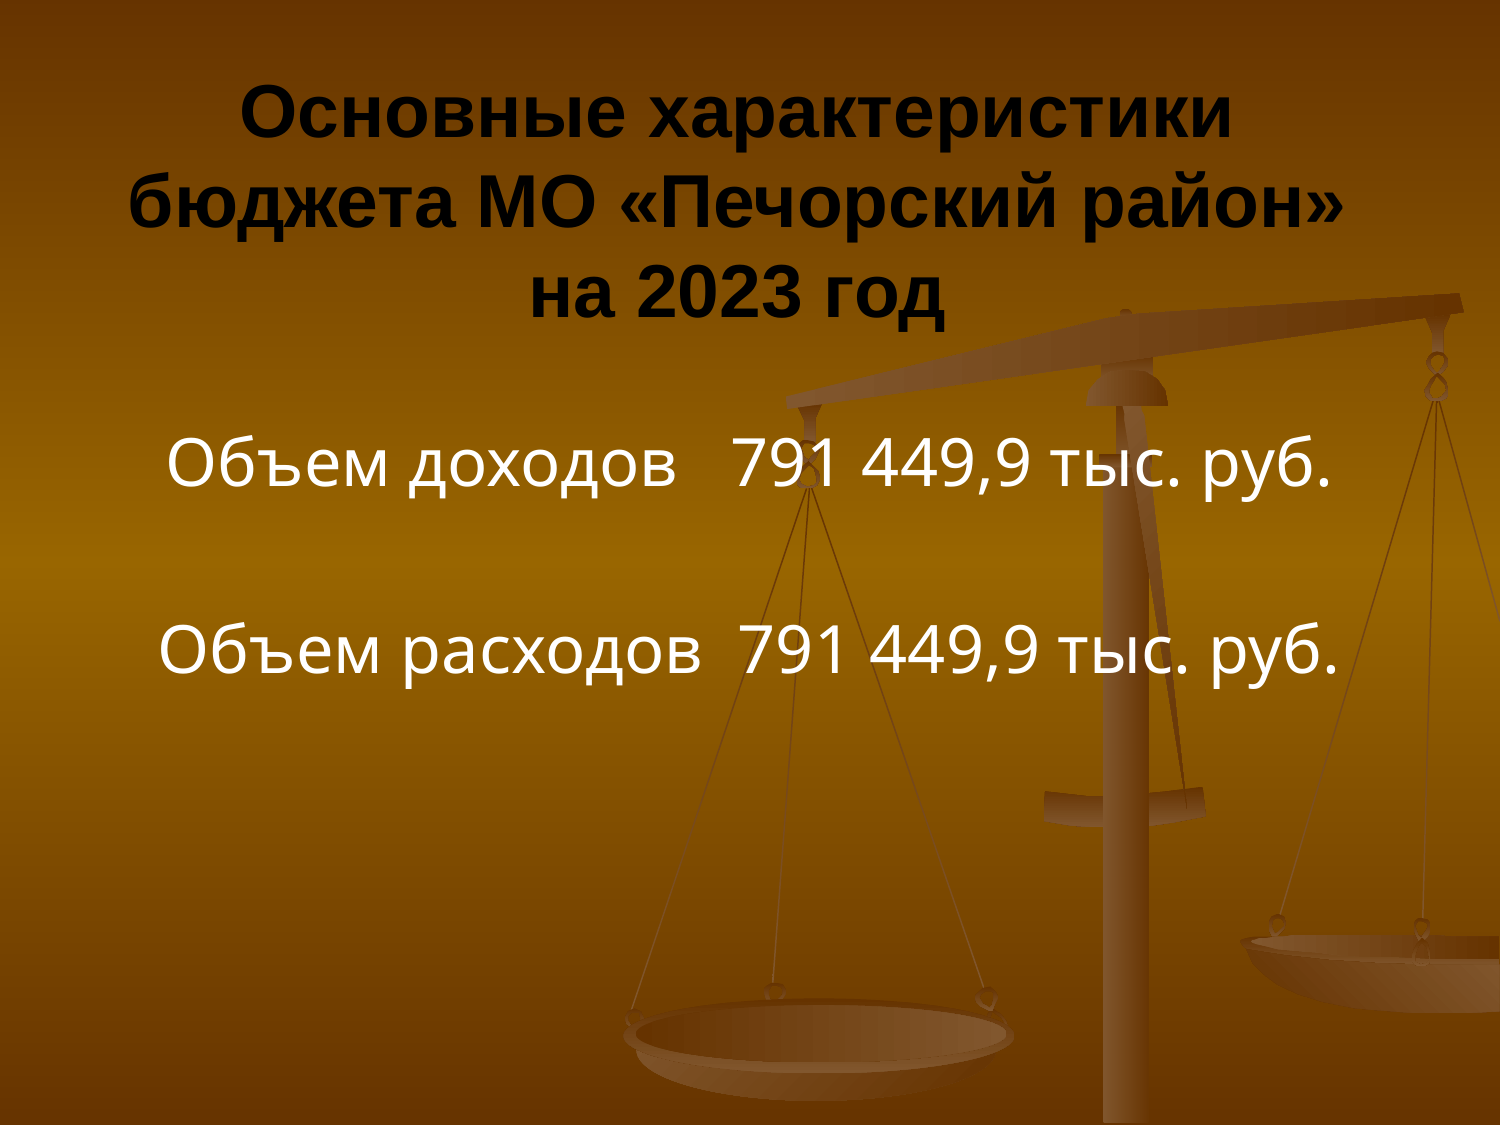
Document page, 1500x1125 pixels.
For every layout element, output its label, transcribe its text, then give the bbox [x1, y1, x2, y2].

list Объем доходов 791 449,9 тыс. руб. Объем расходов 791 449,9 тыс. руб. [74, 412, 1426, 1125]
title Основные характеристики бюджета МО «Печорский район» на 2023 год [74, 45, 1401, 351]
